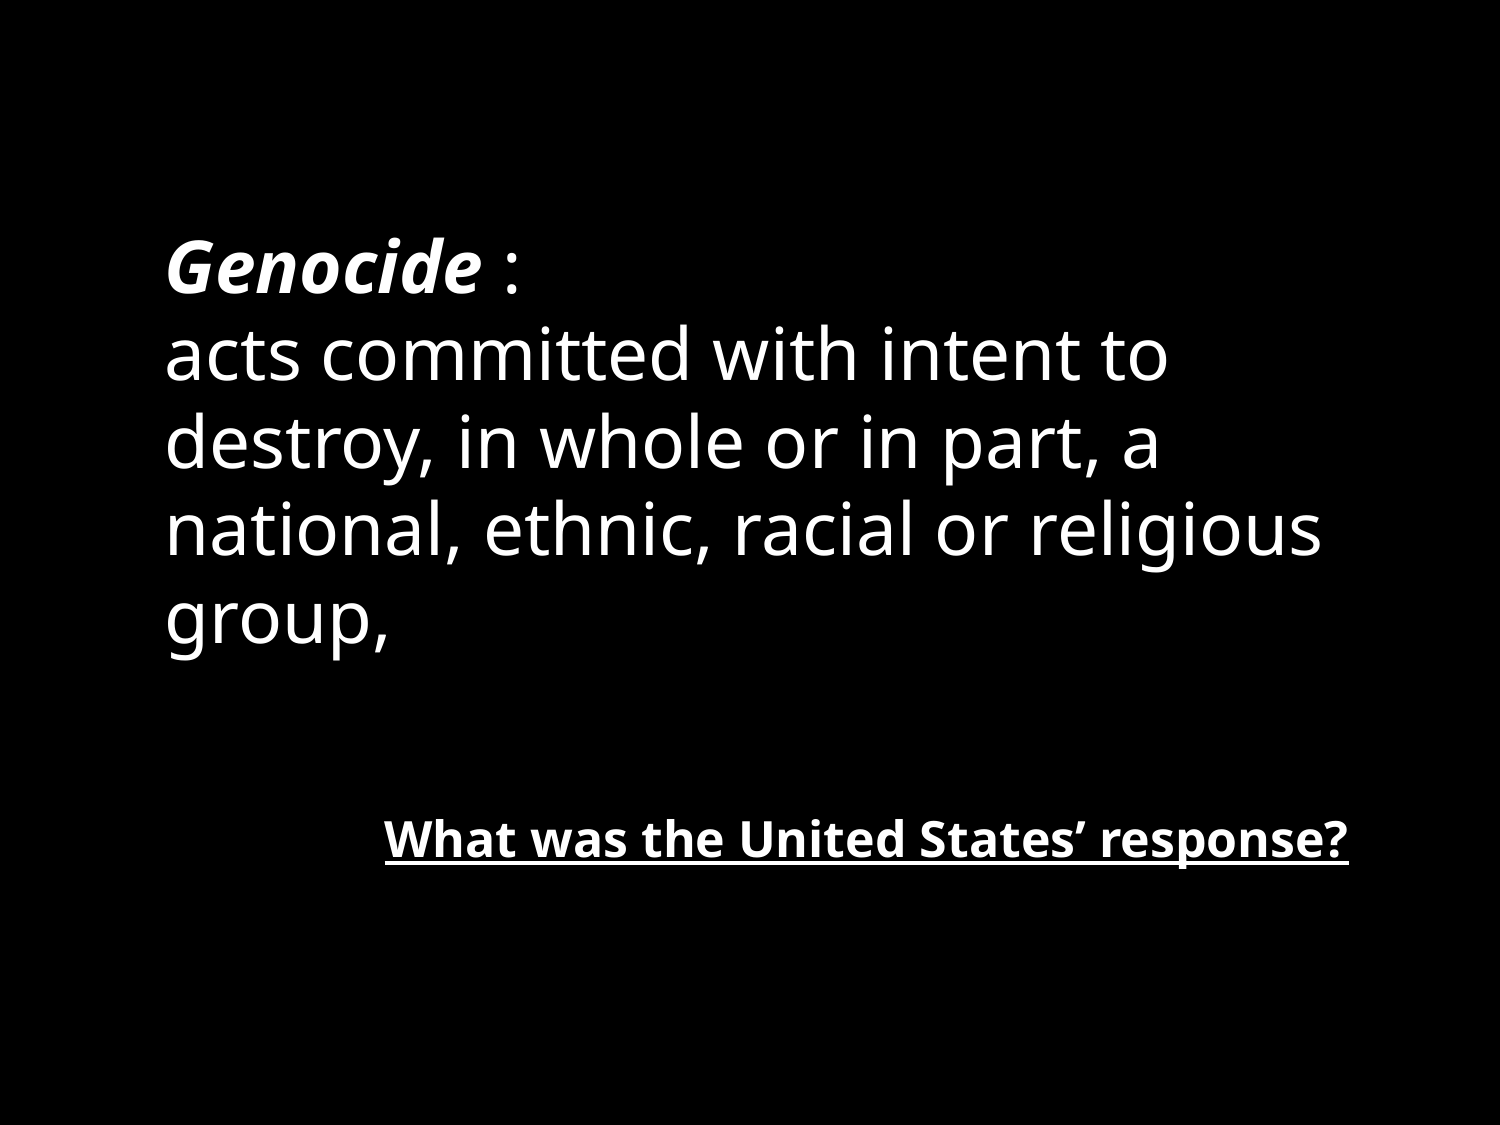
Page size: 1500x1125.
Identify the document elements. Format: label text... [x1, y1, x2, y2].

text_box Genocide : acts committed with intent to destroy, in whole or in part, a national, ethnic, racial or religious group, [149, 212, 1413, 578]
text_box What was the United States’ response? [369, 800, 1225, 876]
